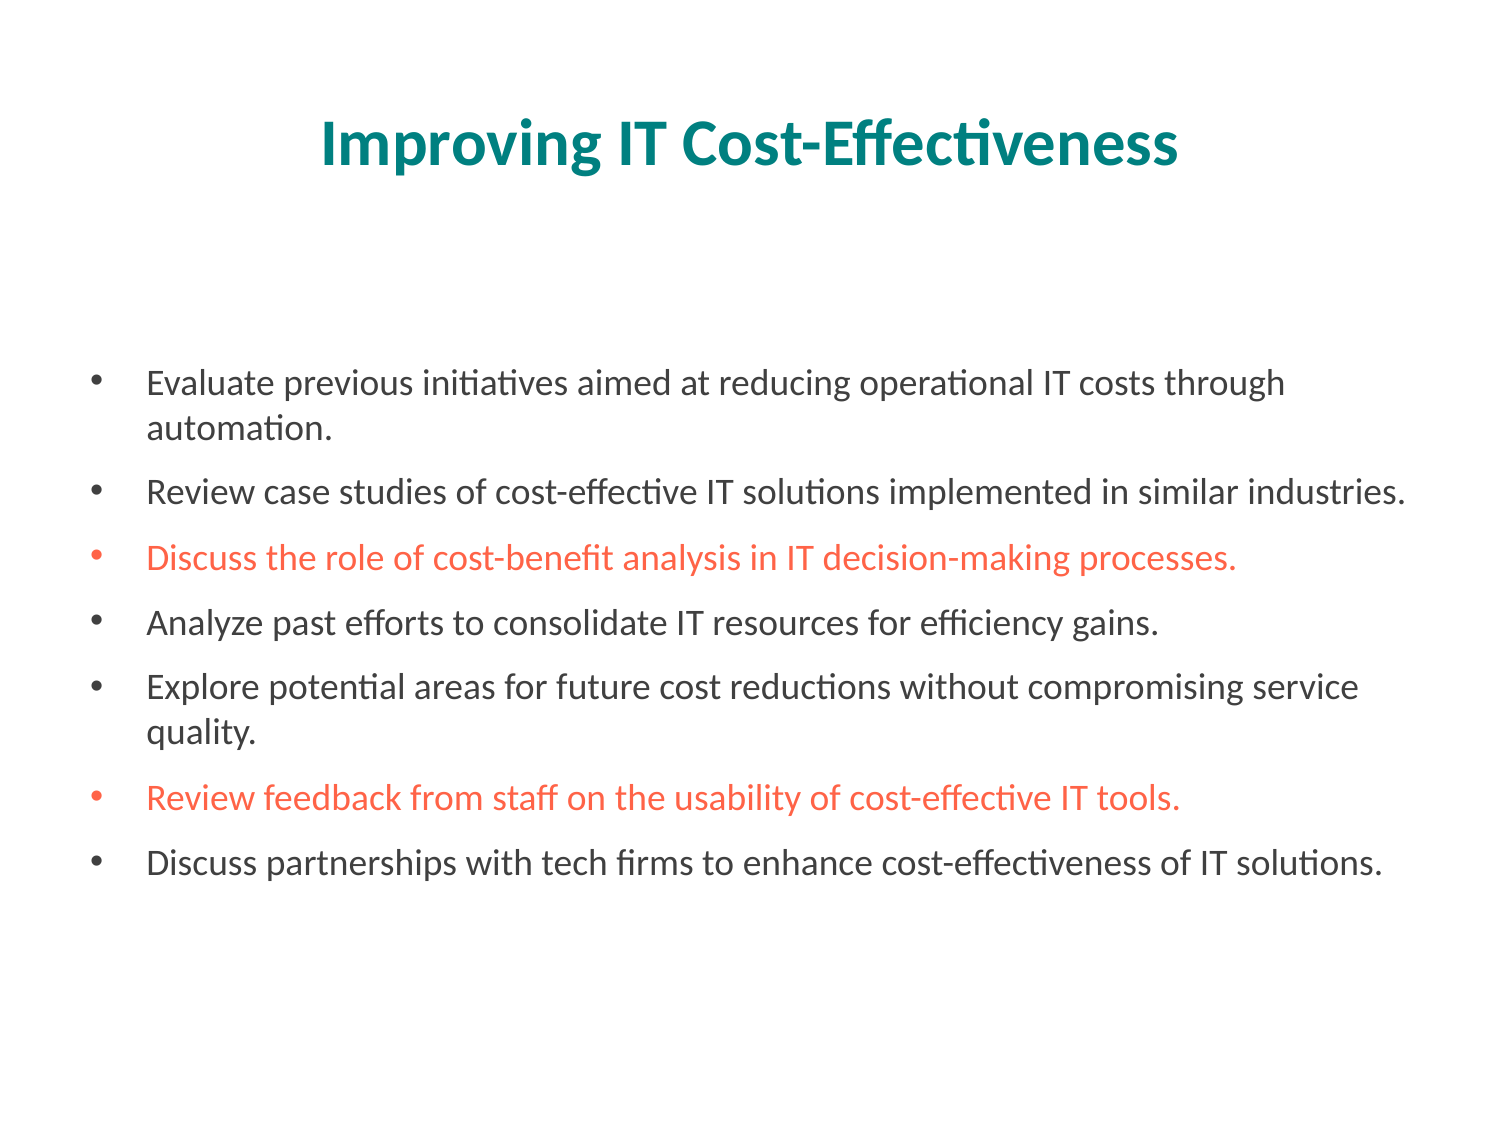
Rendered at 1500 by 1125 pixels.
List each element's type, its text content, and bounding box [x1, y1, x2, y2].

title Improving IT Cost-Effectiveness [75, 45, 1425, 233]
list Evaluate previous initiatives aimed at reducing operational IT costs through automation. Review case studies of cost-effective IT solutions implemented in similar industries. Discuss the role of cost-benefit analysis in IT decision-making processes. Analyze past efforts to consolidate IT resources for efficiency gains. Explore potential areas for future cost reductions without compromising service quality. Review feedback from staff on the usability of cost-effective IT tools. Discuss partnerships with tech firms to enhance cost-effectiveness of IT solutions. [75, 262, 1425, 1005]
